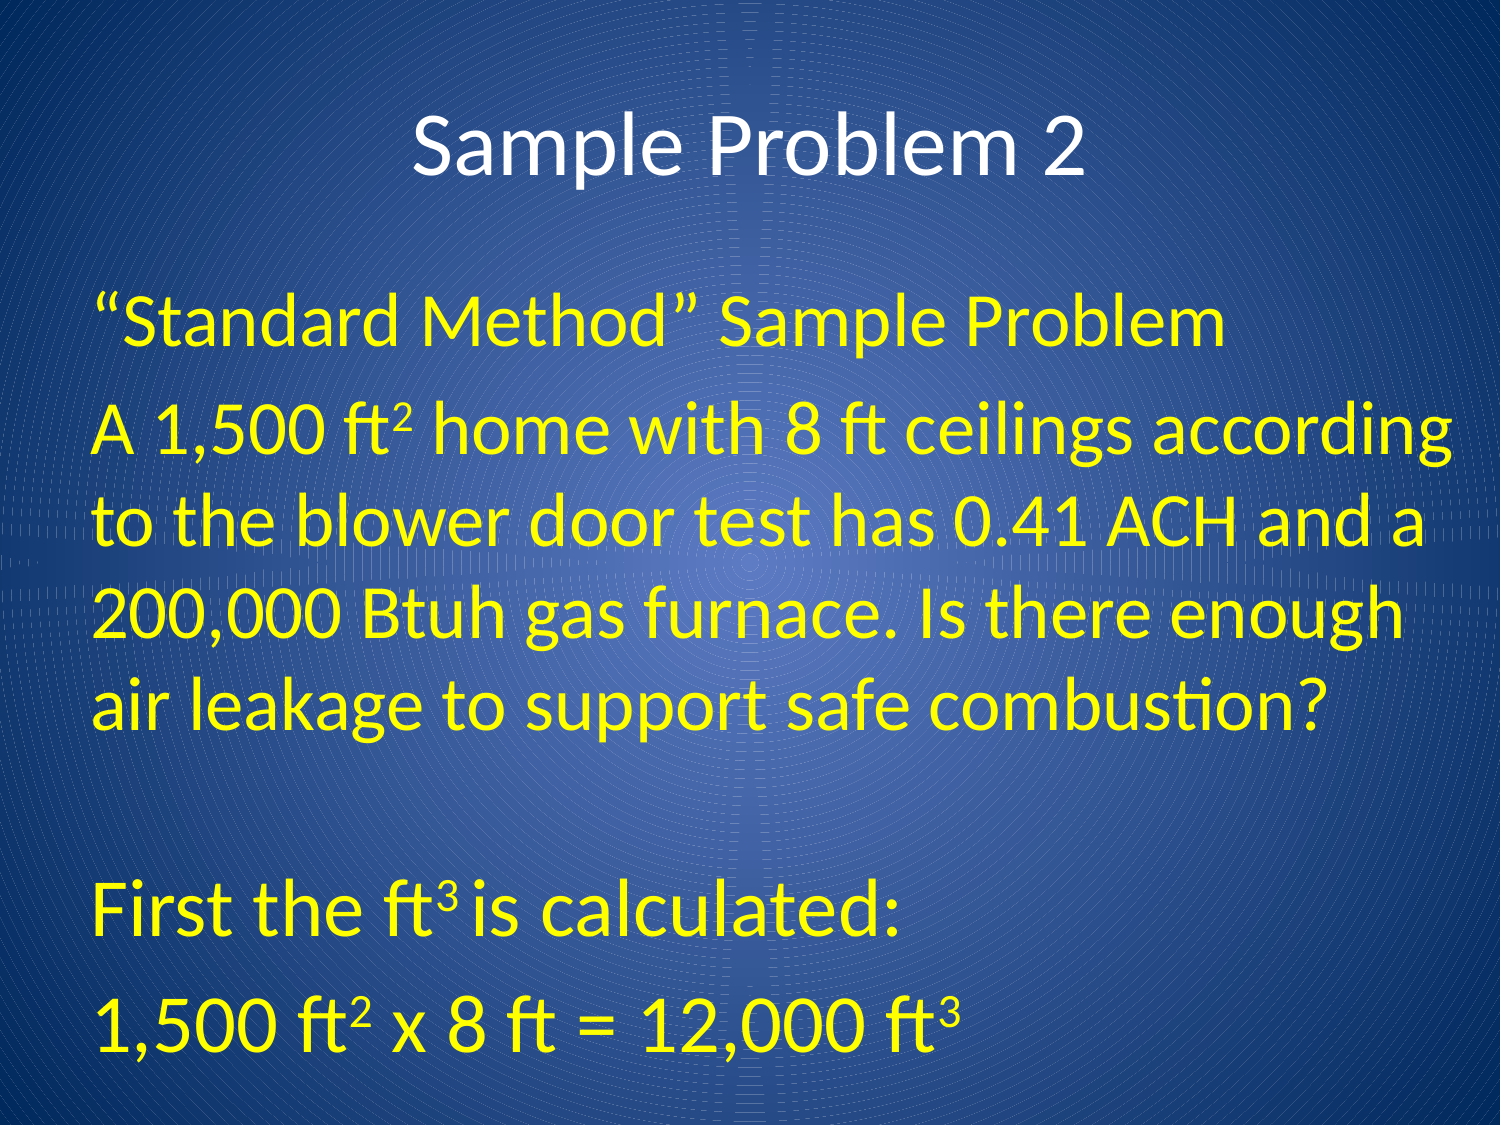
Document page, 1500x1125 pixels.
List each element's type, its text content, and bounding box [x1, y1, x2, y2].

list “Standard Method” Sample Problem A 1,500 ft2 home with 8 ft ceilings according to the blower door test has 0.41 ACH and a 200,000 Btuh gas furnace. Is there enough air leakage to support safe combustion? First the ft3 is calculated: 1,500 ft2 x 8 ft = 12,000 ft3 [75, 262, 1475, 1088]
title Sample Problem 2 [75, 45, 1425, 233]
